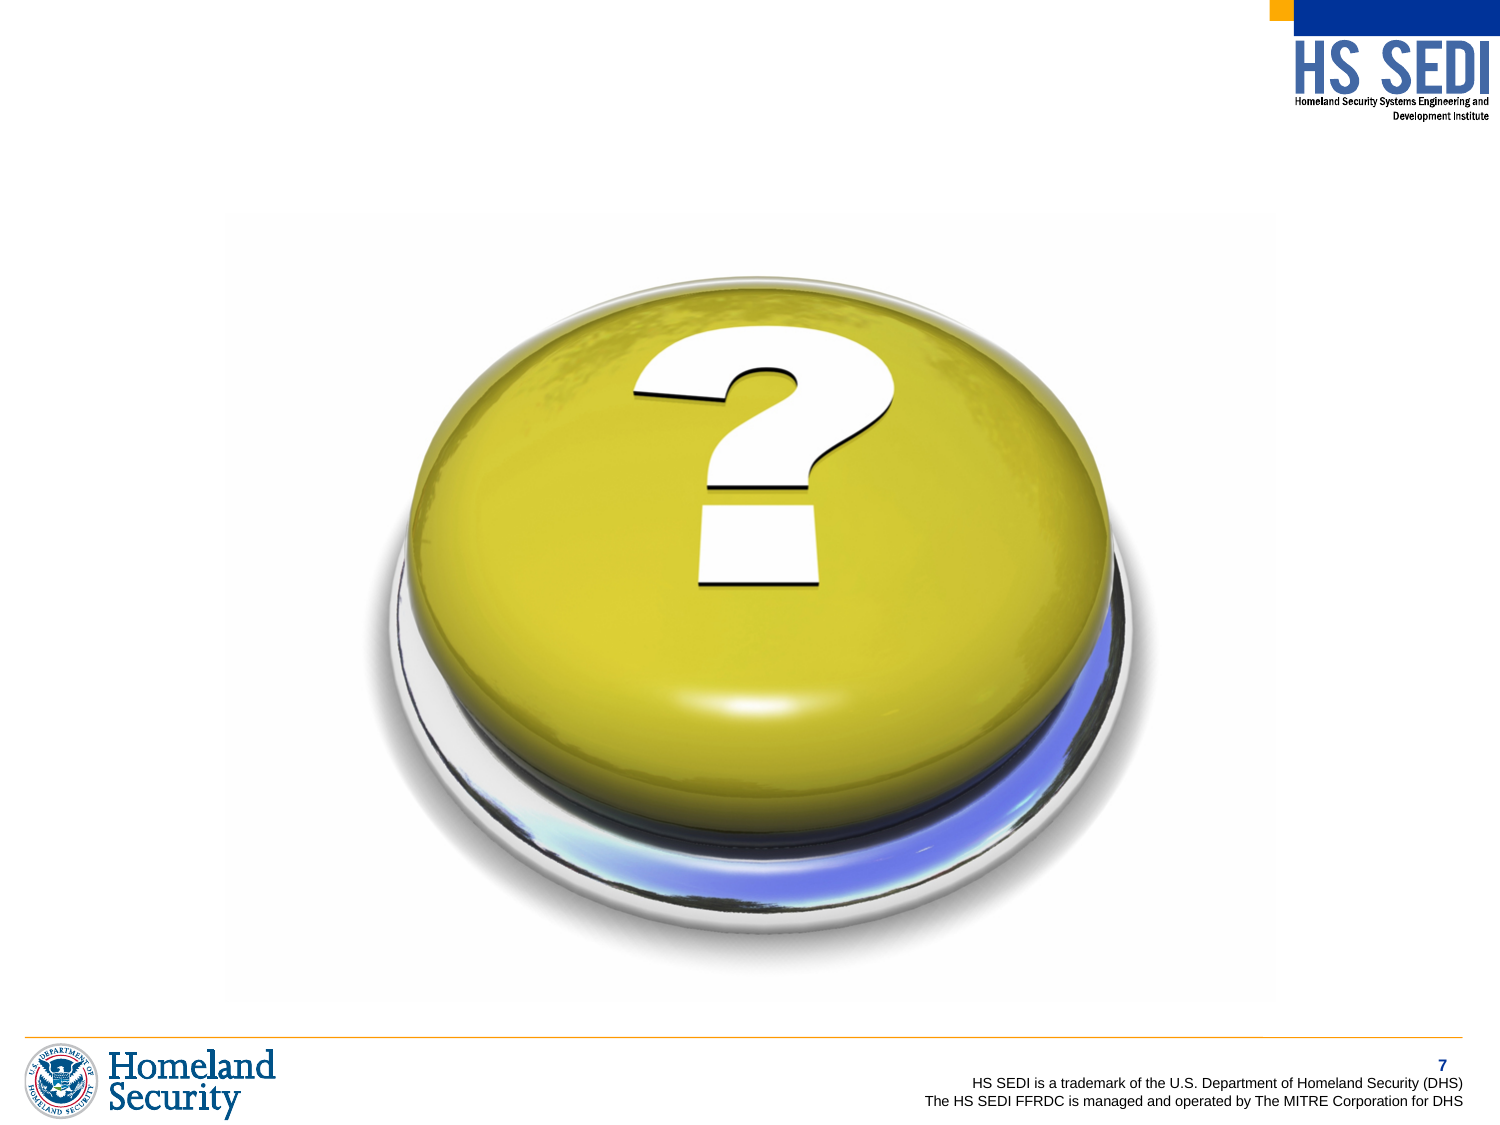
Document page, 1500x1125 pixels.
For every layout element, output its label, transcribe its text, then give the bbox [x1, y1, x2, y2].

slide_number 6 [1374, 1049, 1463, 1076]
picture [224, 213, 1276, 1002]
